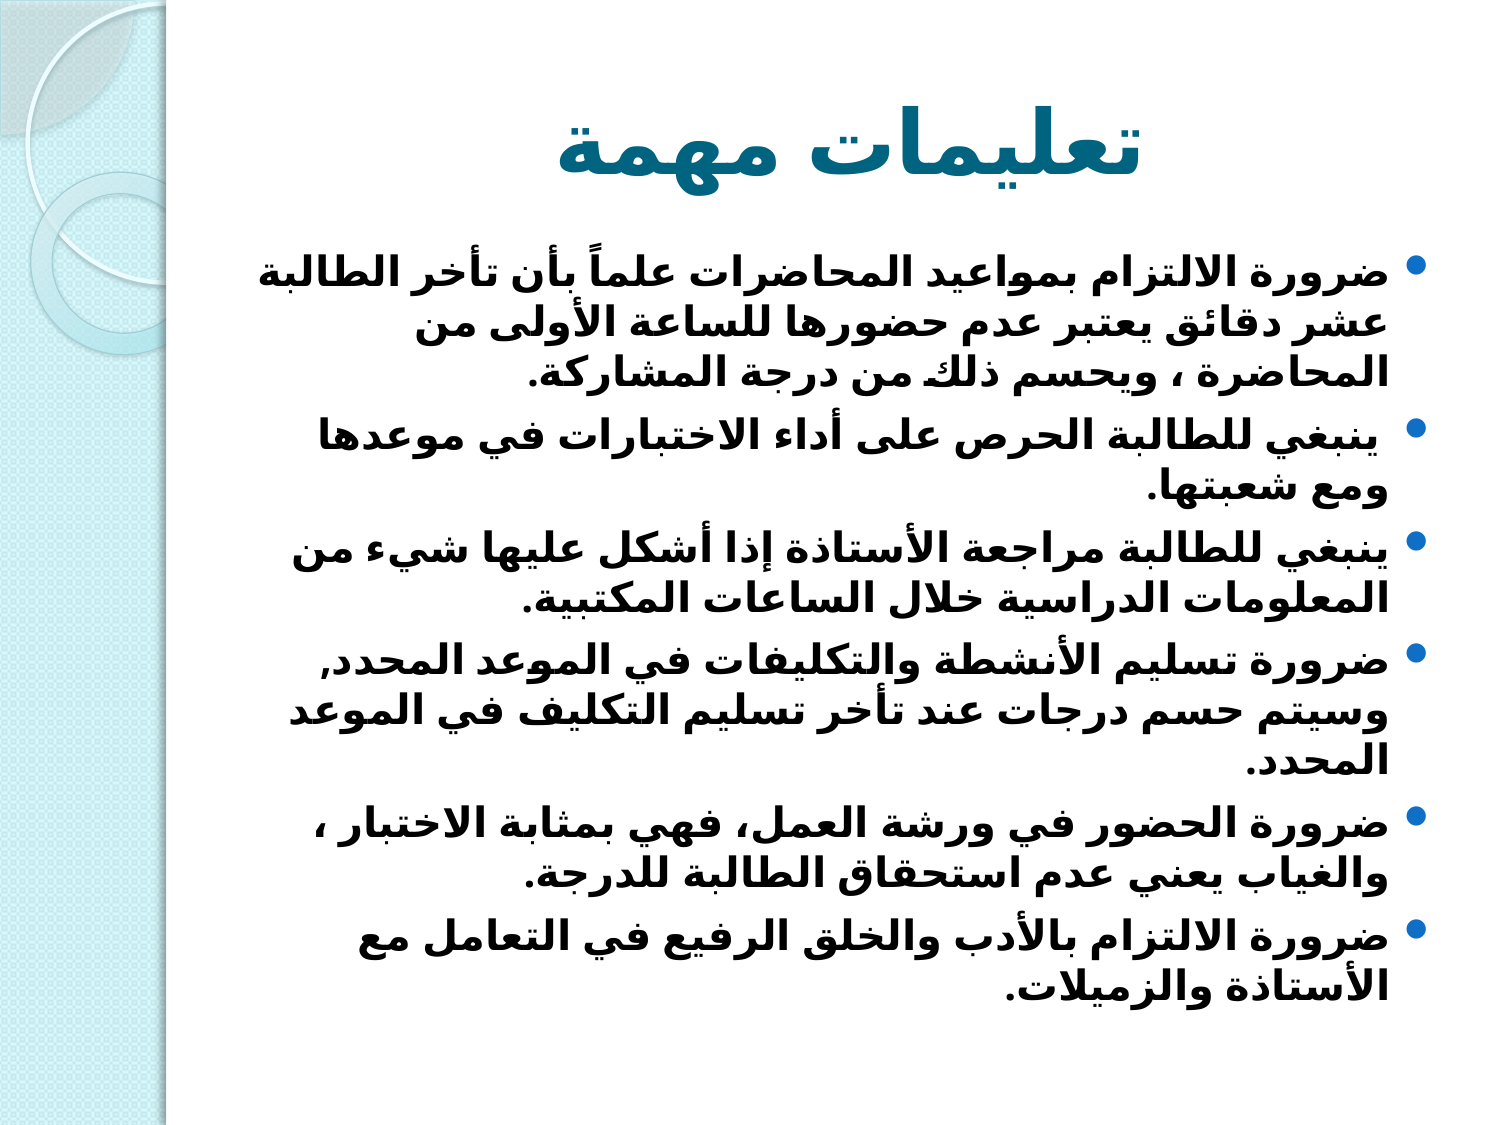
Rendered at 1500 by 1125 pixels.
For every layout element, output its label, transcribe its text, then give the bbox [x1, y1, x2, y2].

list ضرورة الالتزام بمواعيد المحاضرات علماً بأن تأخر الطالبة عشر دقائق يعتبر عدم حضورها للساعة الأولى من المحاضرة ، ويحسم ذلك من درجة المشاركة. ينبغي للطالبة الحرص على أداء الاختبارات في موعدها ومع شعبتها. ينبغي للطالبة مراجعة الأستاذة إذا أشكل عليها شيء من المعلومات الدراسية خلال الساعات المكتبية. ضرورة تسليم الأنشطة والتكليفات في الموعد المحدد, وسيتم حسم درجات عند تأخر تسليم التكليف في الموعد المحدد. ضرورة الحضور في ورشة العمل، فهي بمثابة الاختبار ، والغياب يعني عدم استحقاق الطالبة للدرجة. ضرورة الالتزام بالأدب والخلق الرفيع في التعامل مع الأستاذة والزميلات. [235, 237, 1466, 1025]
title تعليمات مهمة [235, 45, 1466, 233]
